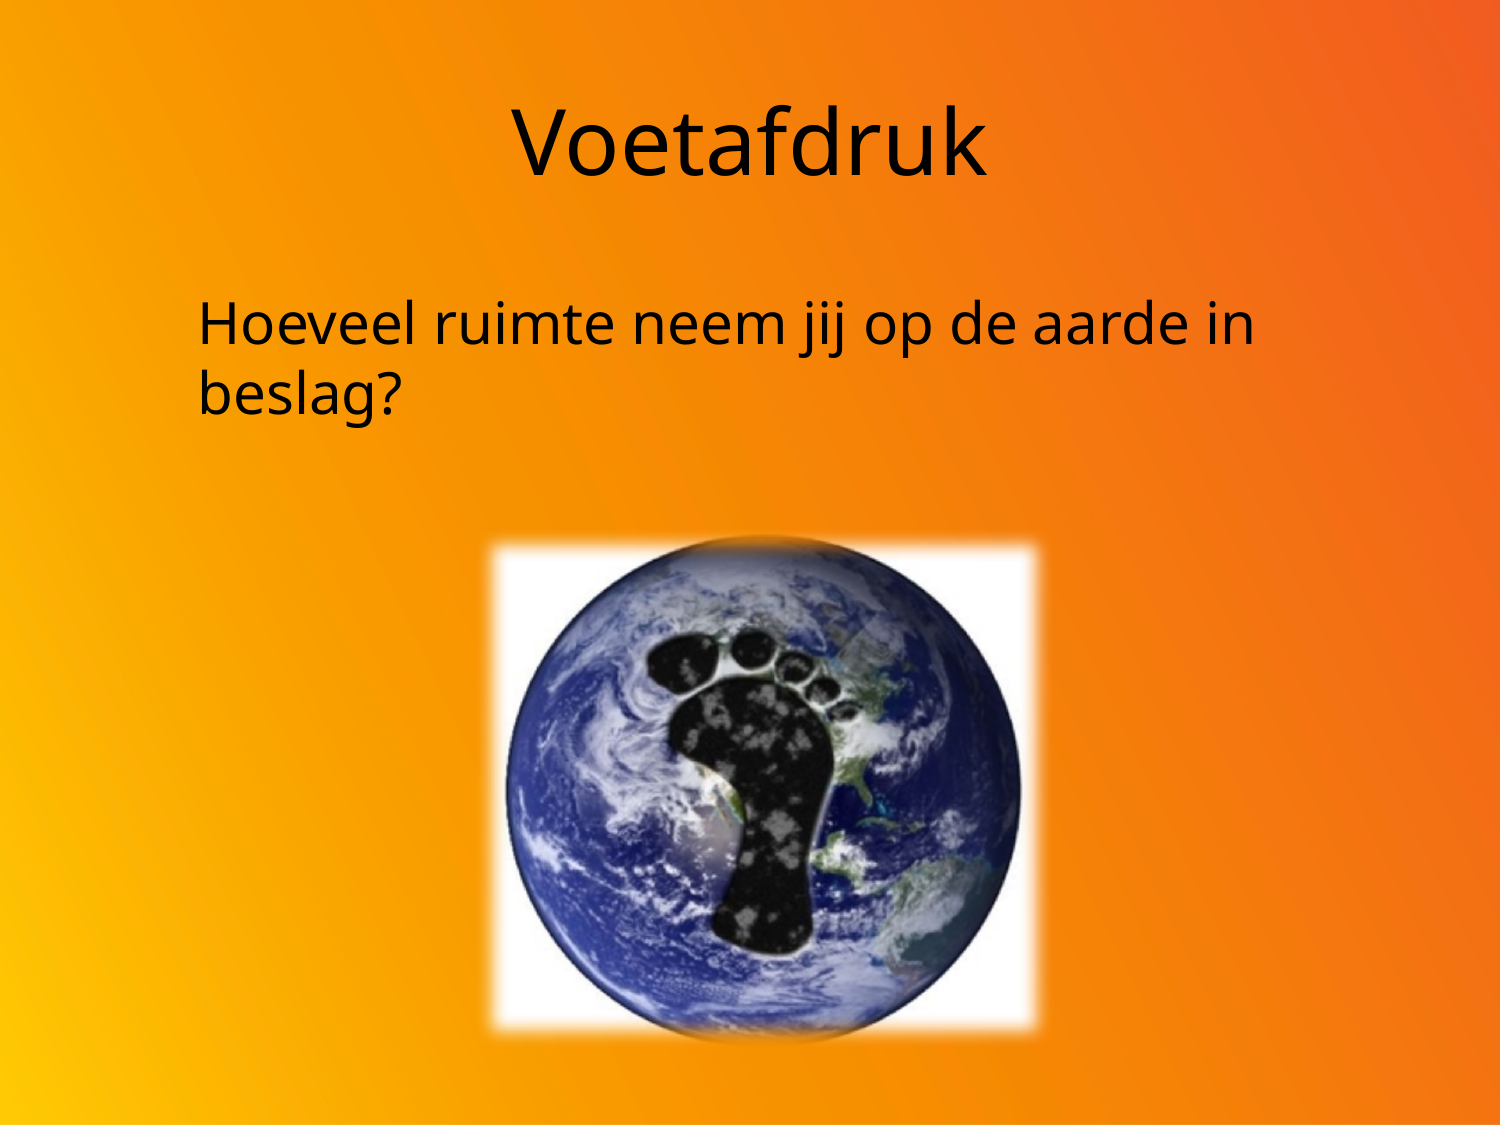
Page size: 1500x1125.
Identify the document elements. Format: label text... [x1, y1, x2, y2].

title Voetafdruk [75, 45, 1425, 233]
picture [0, 0, 1500, 1125]
text_box Hoeveel ruimte neem jij op de aarde in beslag? [182, 278, 1353, 434]
